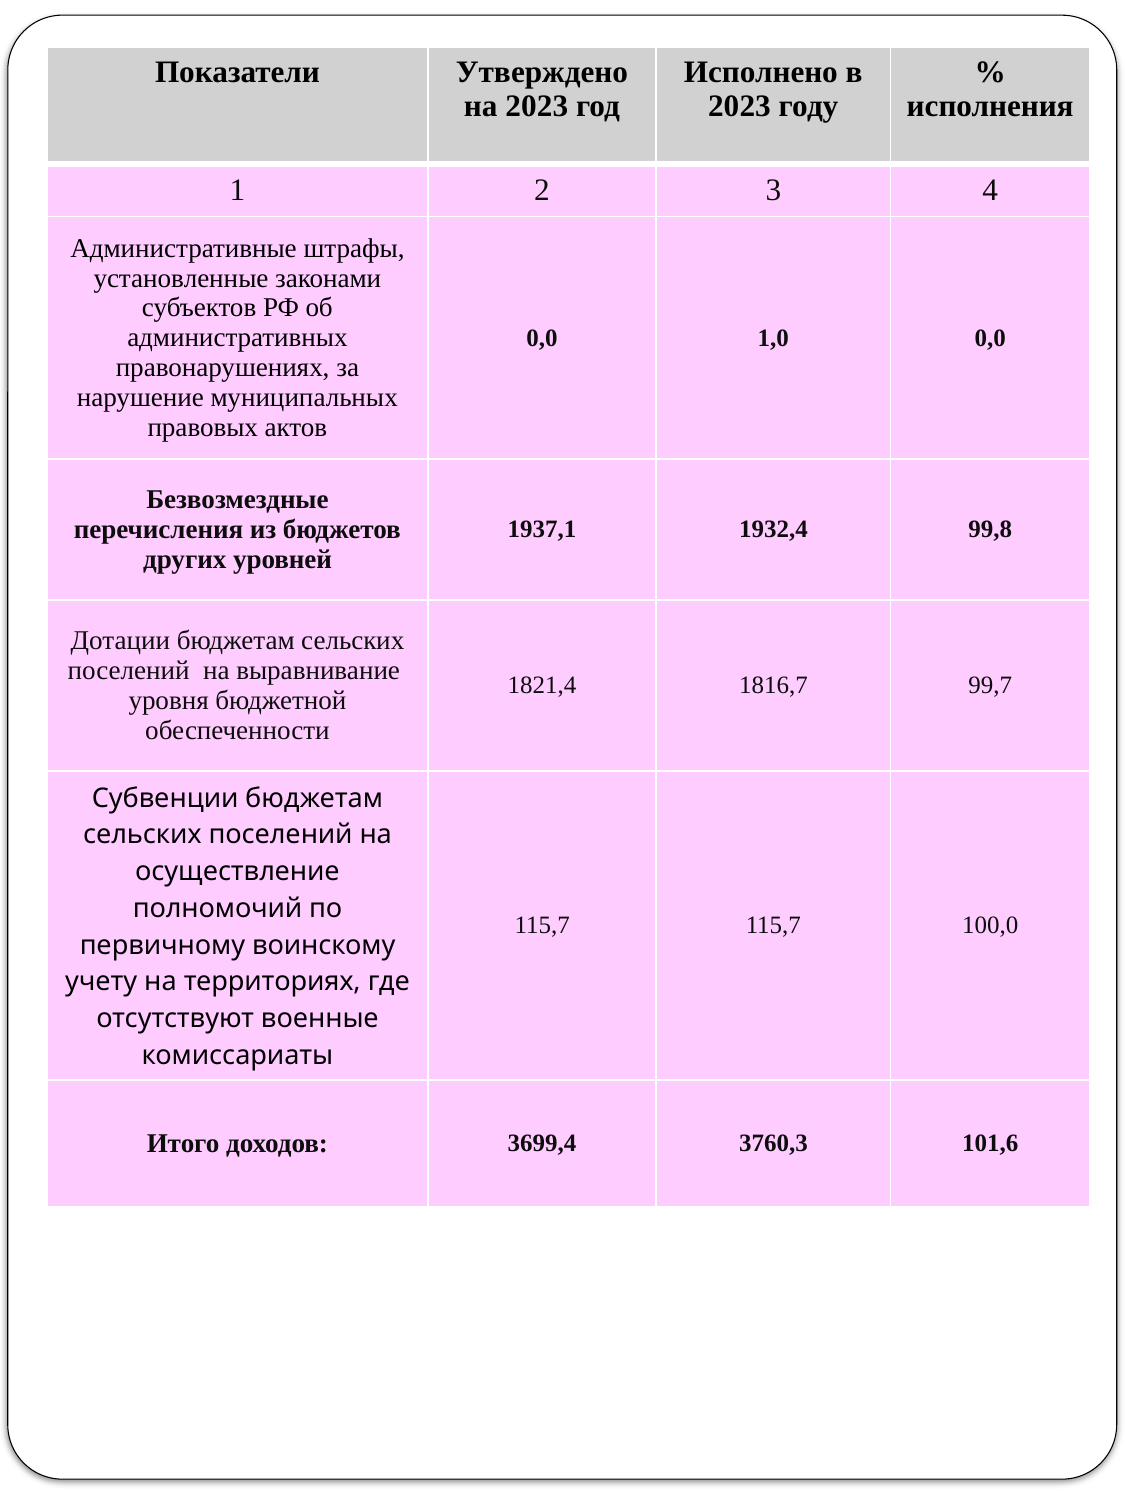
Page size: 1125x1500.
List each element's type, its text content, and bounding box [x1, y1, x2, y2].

table_header Утверждено на 2023 год [429, 48, 655, 161]
table_cell Итого доходов: [48, 1081, 427, 1206]
table_cell Дотации бюджетам сельских поселений на выравнивание уровня бюджетной обеспеченности [48, 601, 427, 770]
table_cell 115,7 [657, 772, 890, 1079]
table_cell 1 [48, 167, 427, 216]
table_cell 3760,3 [657, 1081, 890, 1206]
table_cell 2 [429, 167, 655, 216]
table_cell 4 [891, 167, 1089, 216]
table_cell 100,0 [891, 772, 1089, 1079]
table_header Исполнено в 2023 году [657, 48, 890, 161]
table_header Показатели [48, 48, 427, 161]
table_cell 1821,4 [429, 601, 655, 770]
table_cell Административные штрафы, установленные законами субъектов РФ об административных правонарушениях, за нарушение муниципальных правовых актов [48, 217, 427, 458]
table_cell 99,8 [891, 460, 1089, 599]
table_cell 3 [657, 167, 890, 216]
table_cell 0,0 [891, 217, 1089, 458]
table_cell 1937,1 [429, 460, 655, 599]
table_cell Безвозмездные перечисления из бюджетов других уровней [48, 460, 427, 599]
table_cell 1,0 [657, 217, 890, 458]
table_cell 1932,4 [657, 460, 890, 599]
table_cell Субвенции бюджетам сельских поселений на осуществление полномочий по первичному воинскому учету на территориях, где отсутствуют военные комиссариаты [48, 772, 427, 1079]
table_cell 101,6 [891, 1081, 1089, 1206]
table_header % исполнения [891, 48, 1089, 161]
table_cell 115,7 [429, 772, 655, 1079]
table_cell 3699,4 [429, 1081, 655, 1206]
table_cell 0,0 [429, 217, 655, 458]
table_cell 99,7 [891, 601, 1089, 770]
table_cell 1816,7 [657, 601, 890, 770]
